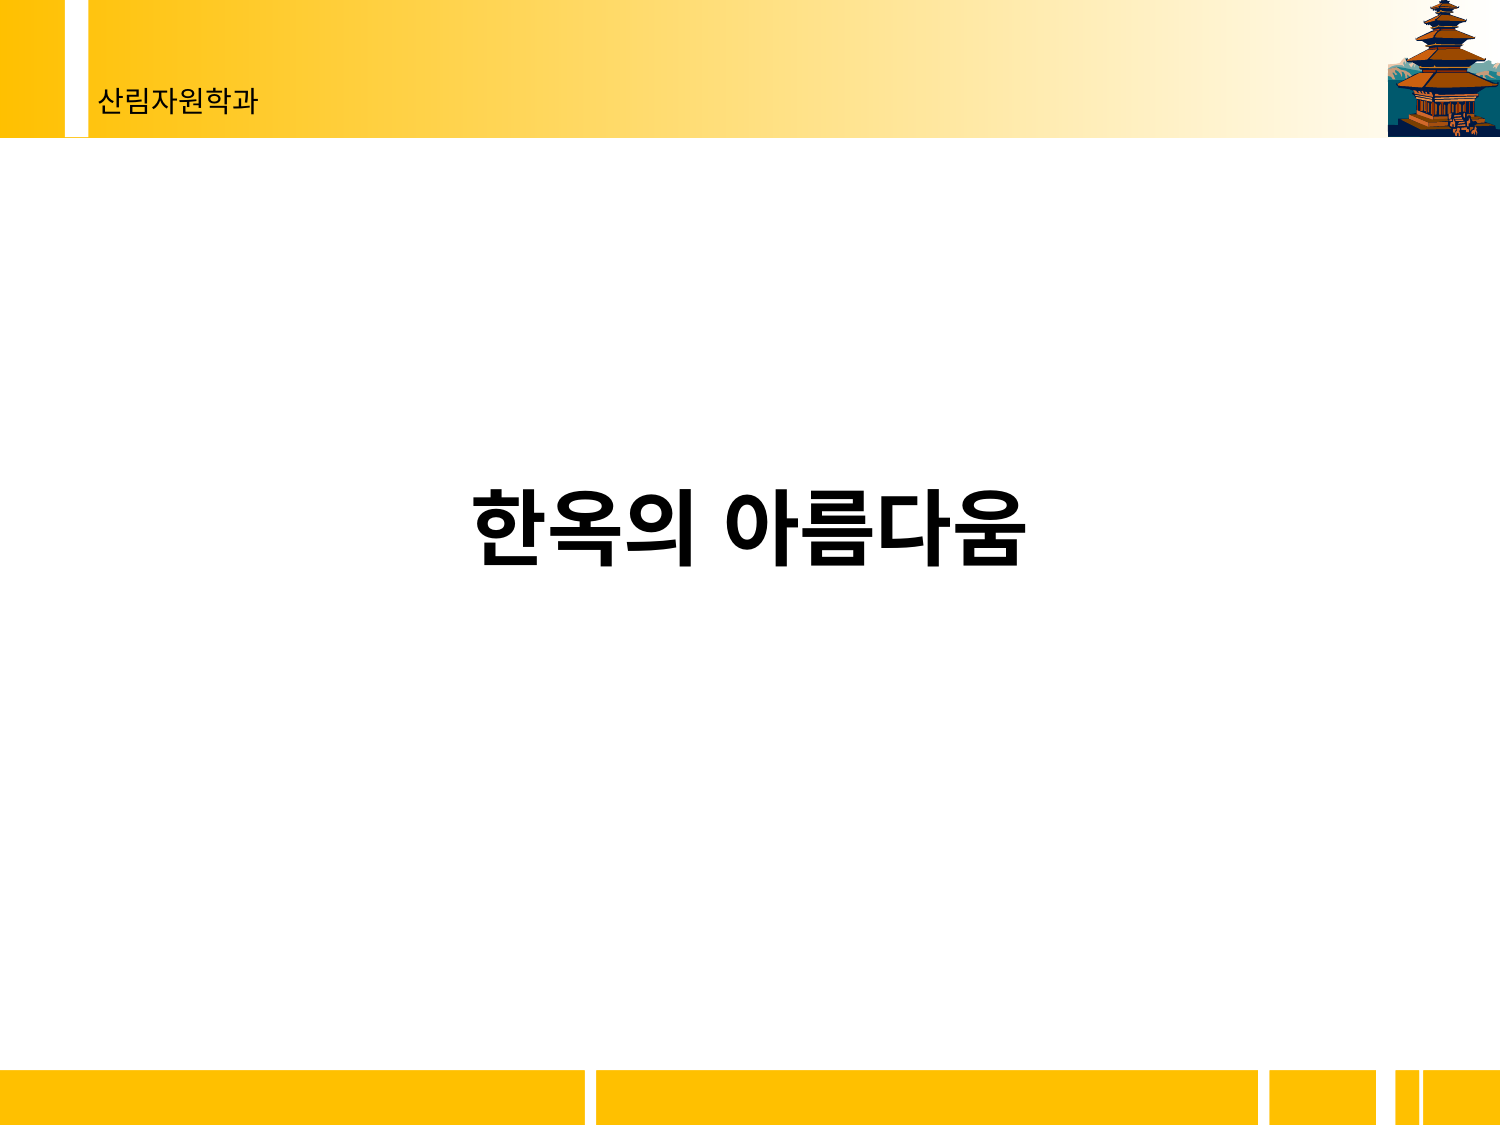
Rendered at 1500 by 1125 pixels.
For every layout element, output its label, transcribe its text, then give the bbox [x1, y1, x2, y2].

slide_number 21 [1143, 1074, 1495, 1125]
title 한옥의 아름다움 [74, 432, 1426, 621]
